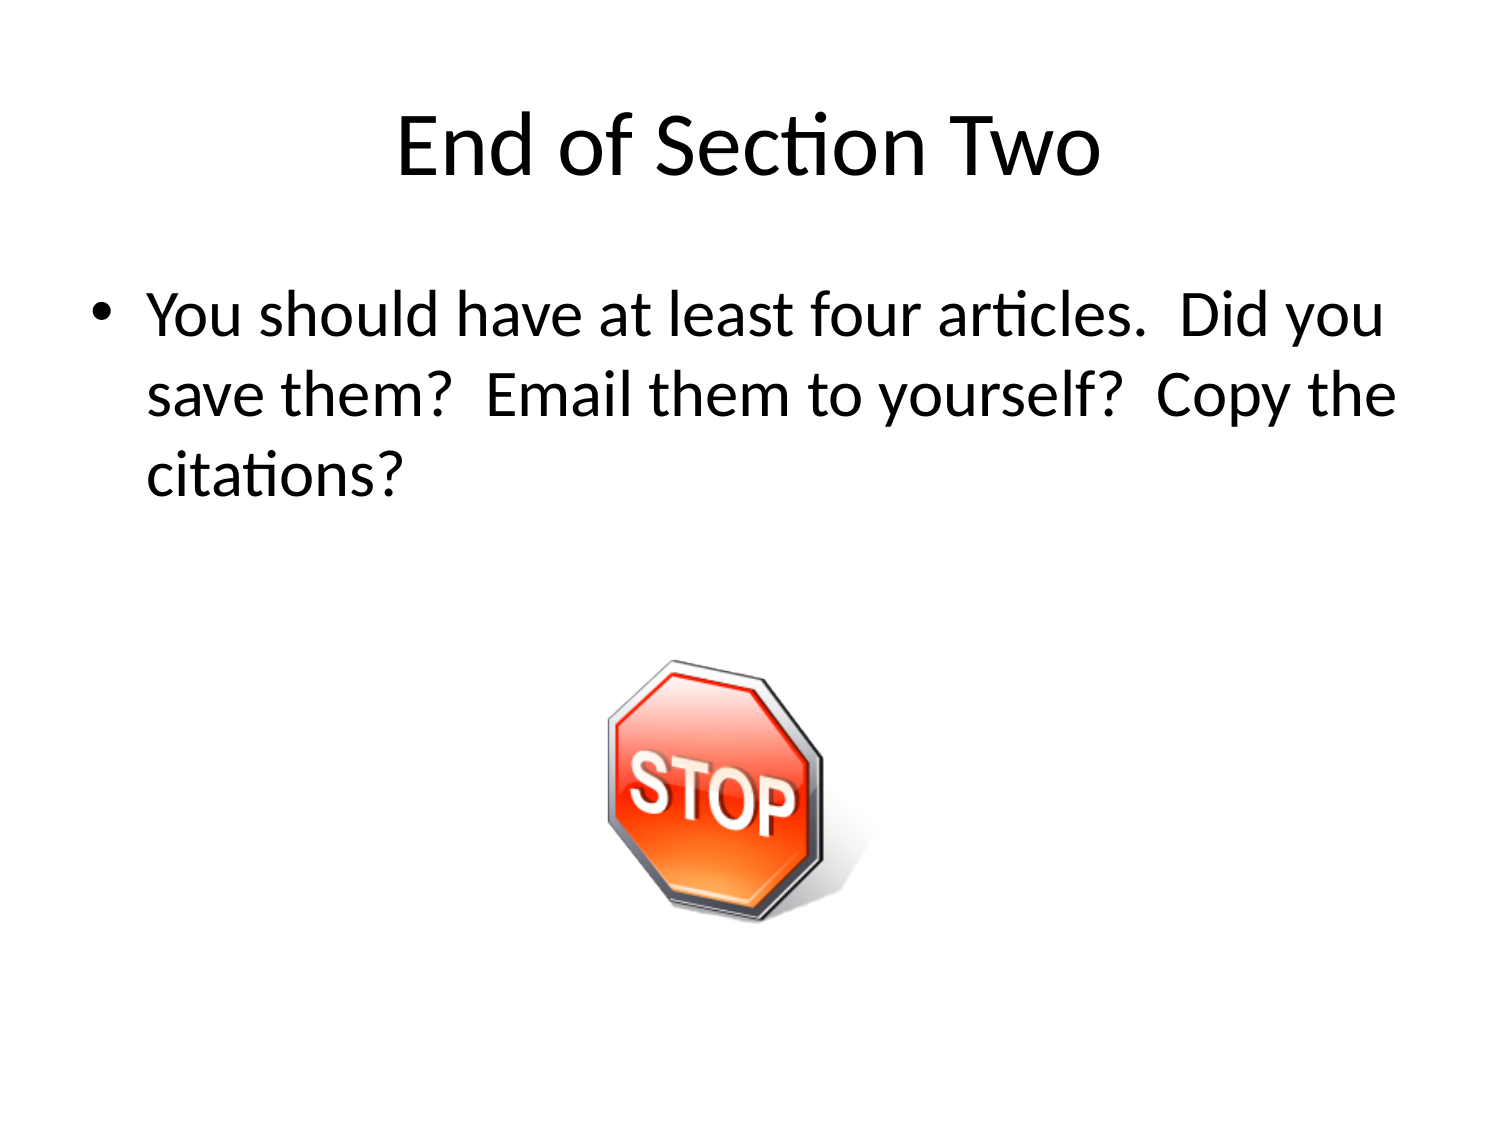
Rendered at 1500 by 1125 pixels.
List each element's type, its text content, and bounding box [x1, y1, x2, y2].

title End of Section Two [75, 45, 1425, 233]
picture [599, 649, 882, 932]
list You should have at least four articles. Did you save them? Email them to yourself? Copy the citations? [75, 262, 1425, 1005]
